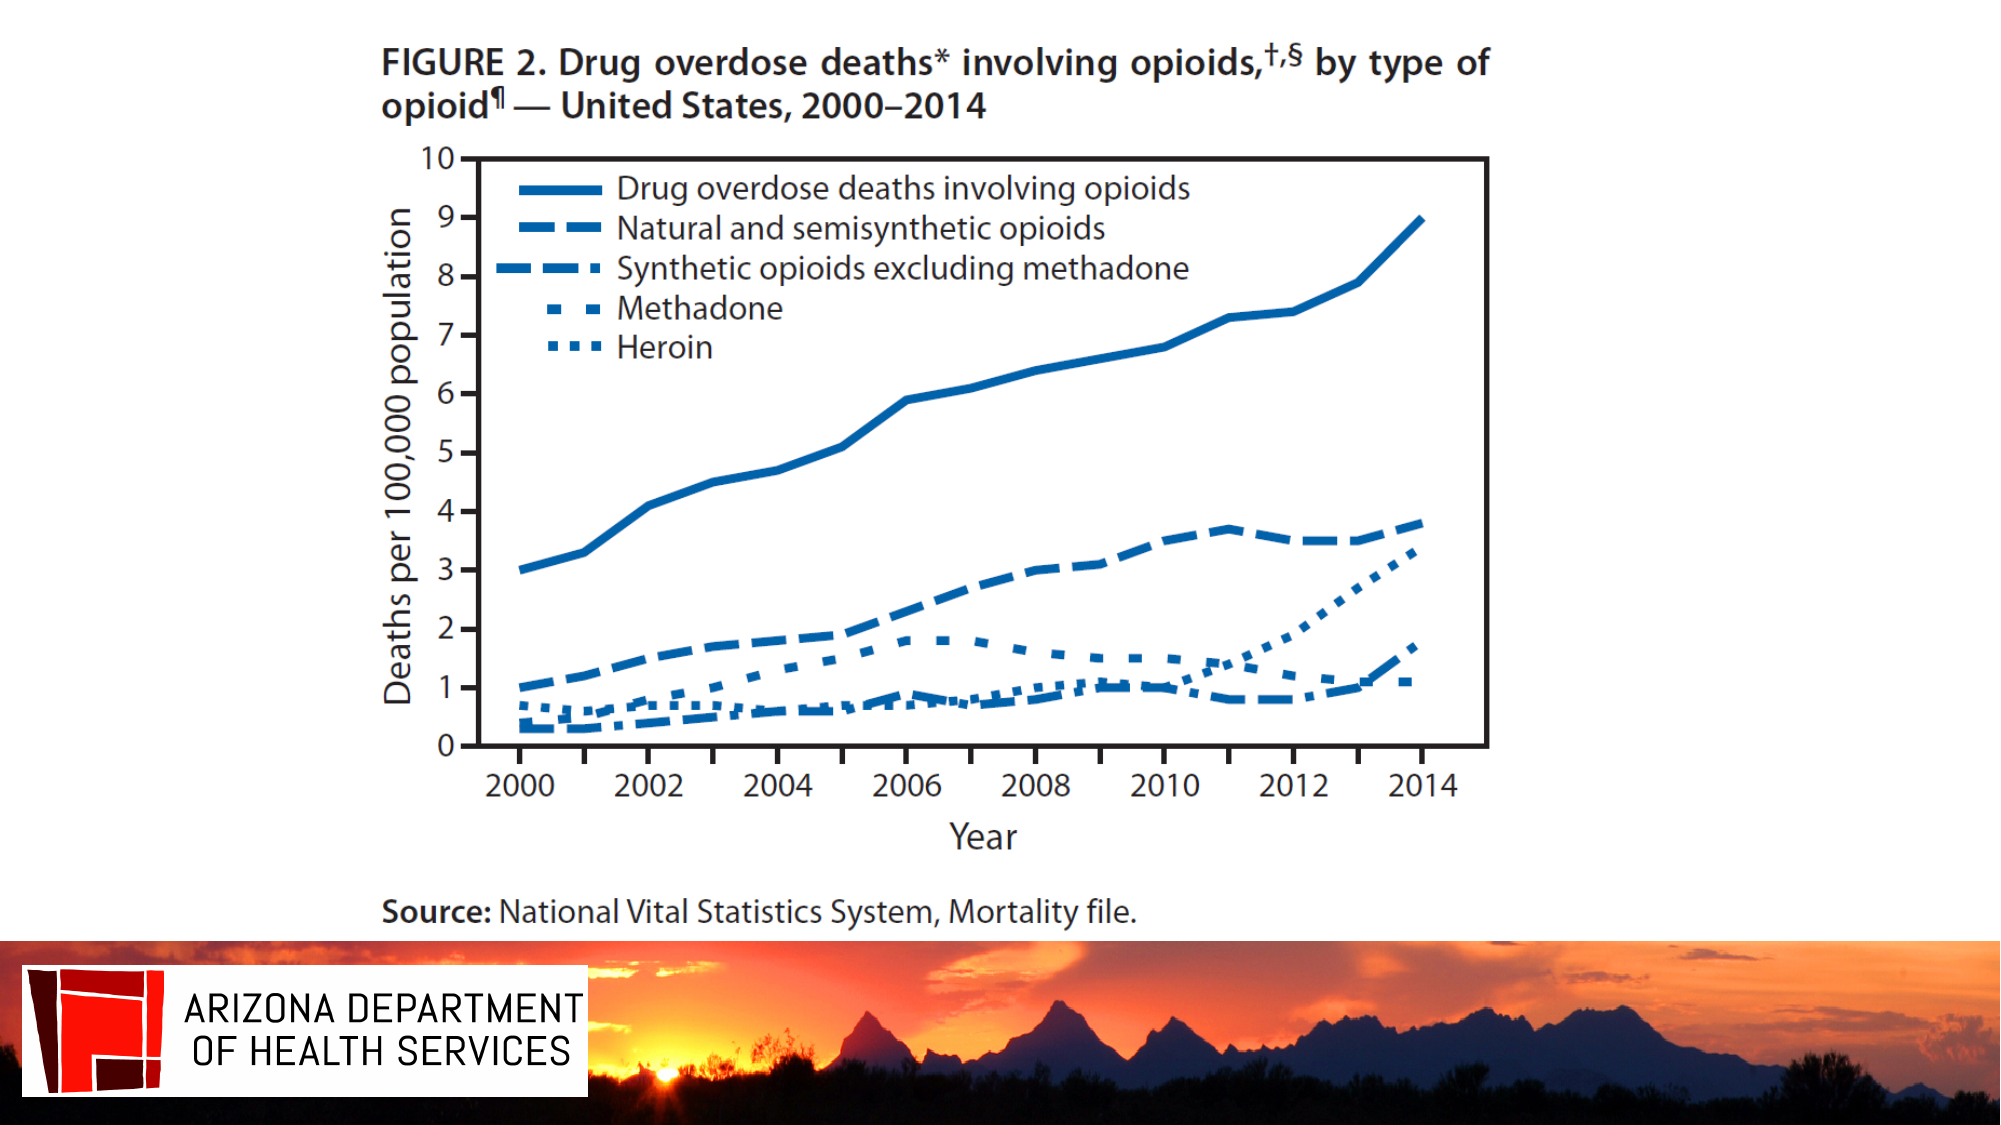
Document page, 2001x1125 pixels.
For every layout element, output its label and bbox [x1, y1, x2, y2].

list [368, 33, 1632, 935]
picture [0, 941, 2000, 1125]
